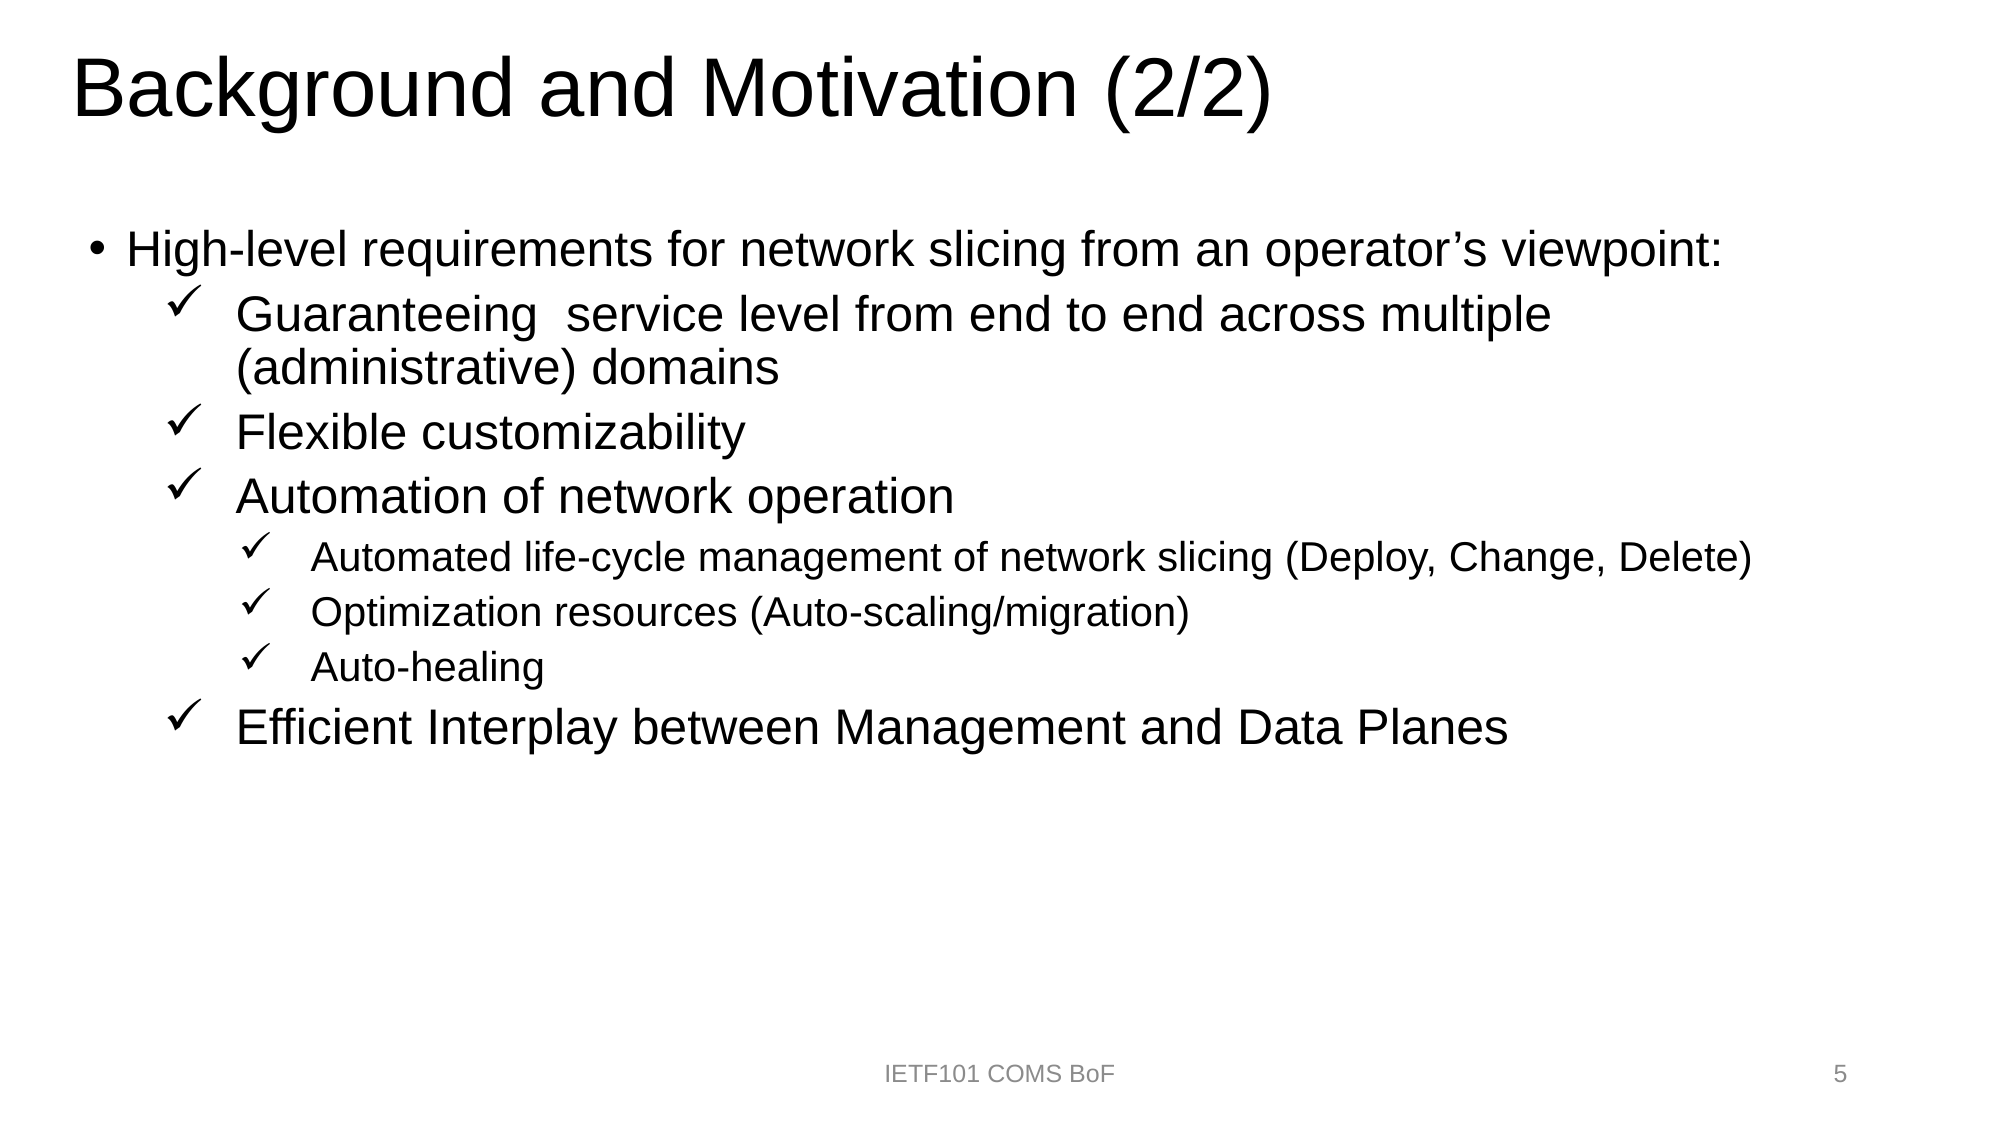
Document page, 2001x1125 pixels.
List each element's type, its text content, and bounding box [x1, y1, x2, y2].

list High-level requirements for network slicing from an operator’s viewpoint: Guaranteeing service level from end to end across multiple (administrative) domains Flexible customizability Automation of network operation Automated life-cycle management of network slicing (Deploy, Change, Delete) Optimization resources (Auto-scaling/migration) Auto-healing Efficient Interplay between Management and Data Planes [73, 216, 1800, 796]
slide_number 5 [1412, 1042, 1863, 1103]
title Background and Motivation (2/2) [56, 24, 1782, 156]
footer IETF101 COMS BoF [662, 1042, 1338, 1103]
